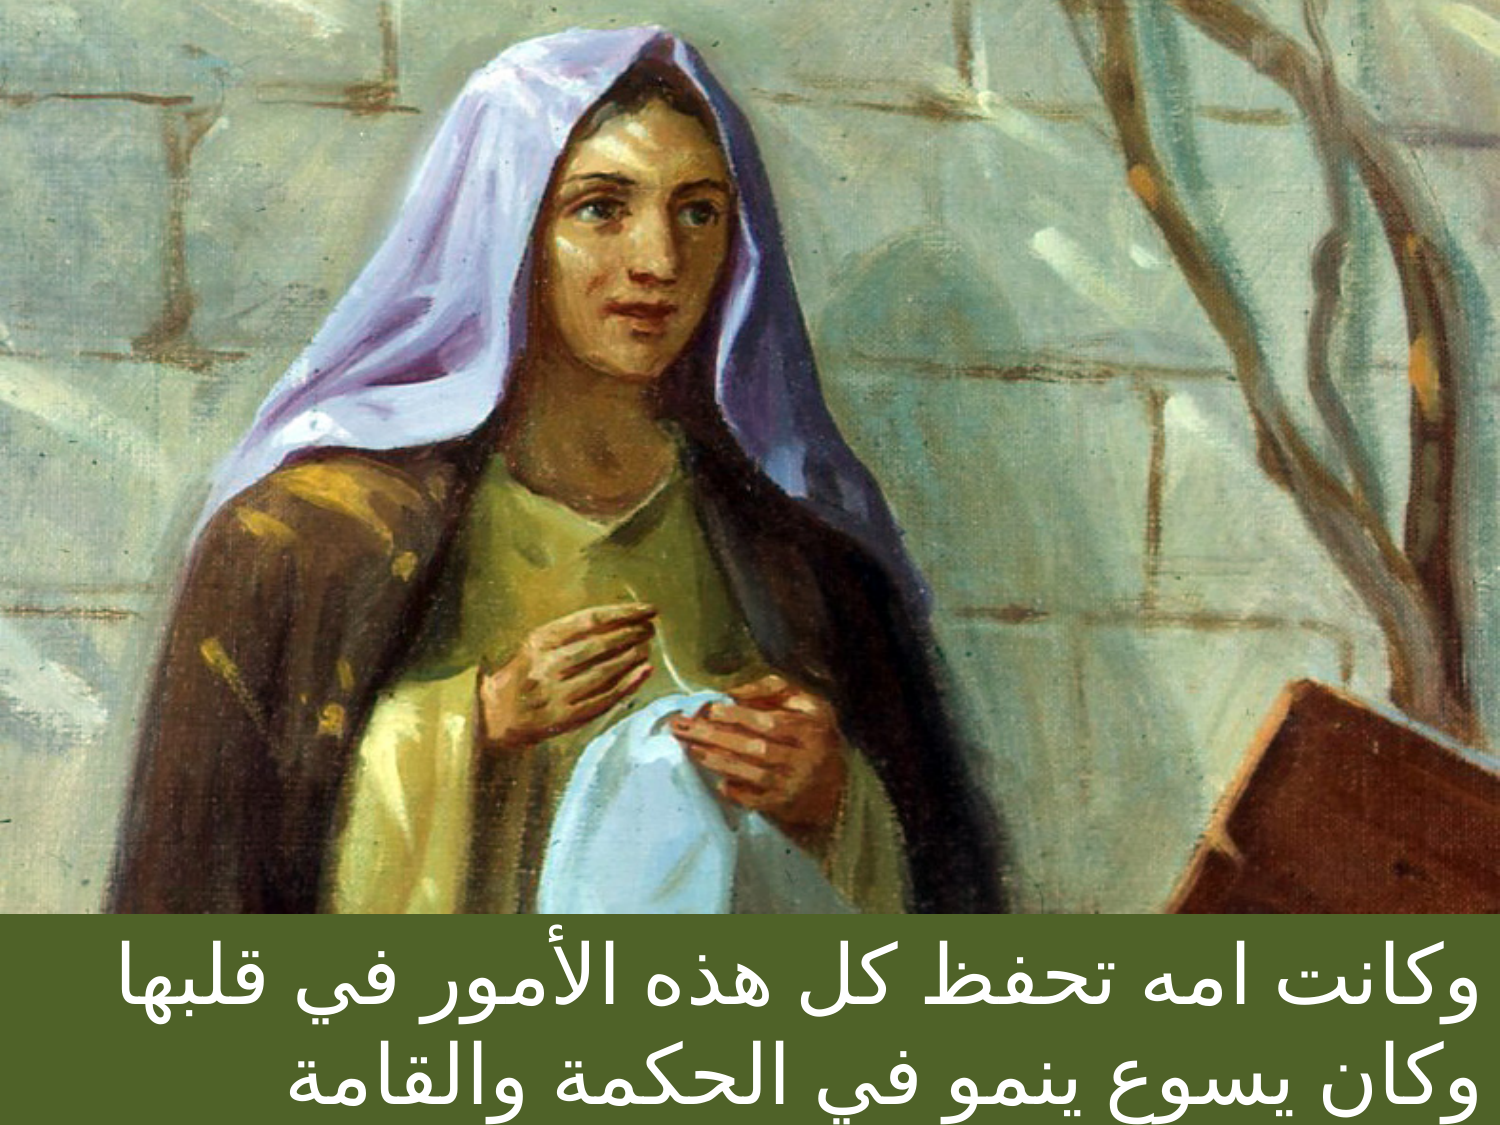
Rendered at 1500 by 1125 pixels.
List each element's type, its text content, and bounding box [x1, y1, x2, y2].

picture [0, 0, 1500, 915]
text_box وكانت امه تحفظ كل هذه الأمور في قلبها وكان يسوع ينمو في الحكمة والقامة والحظوة عند الله والناس [0, 921, 1500, 1125]
